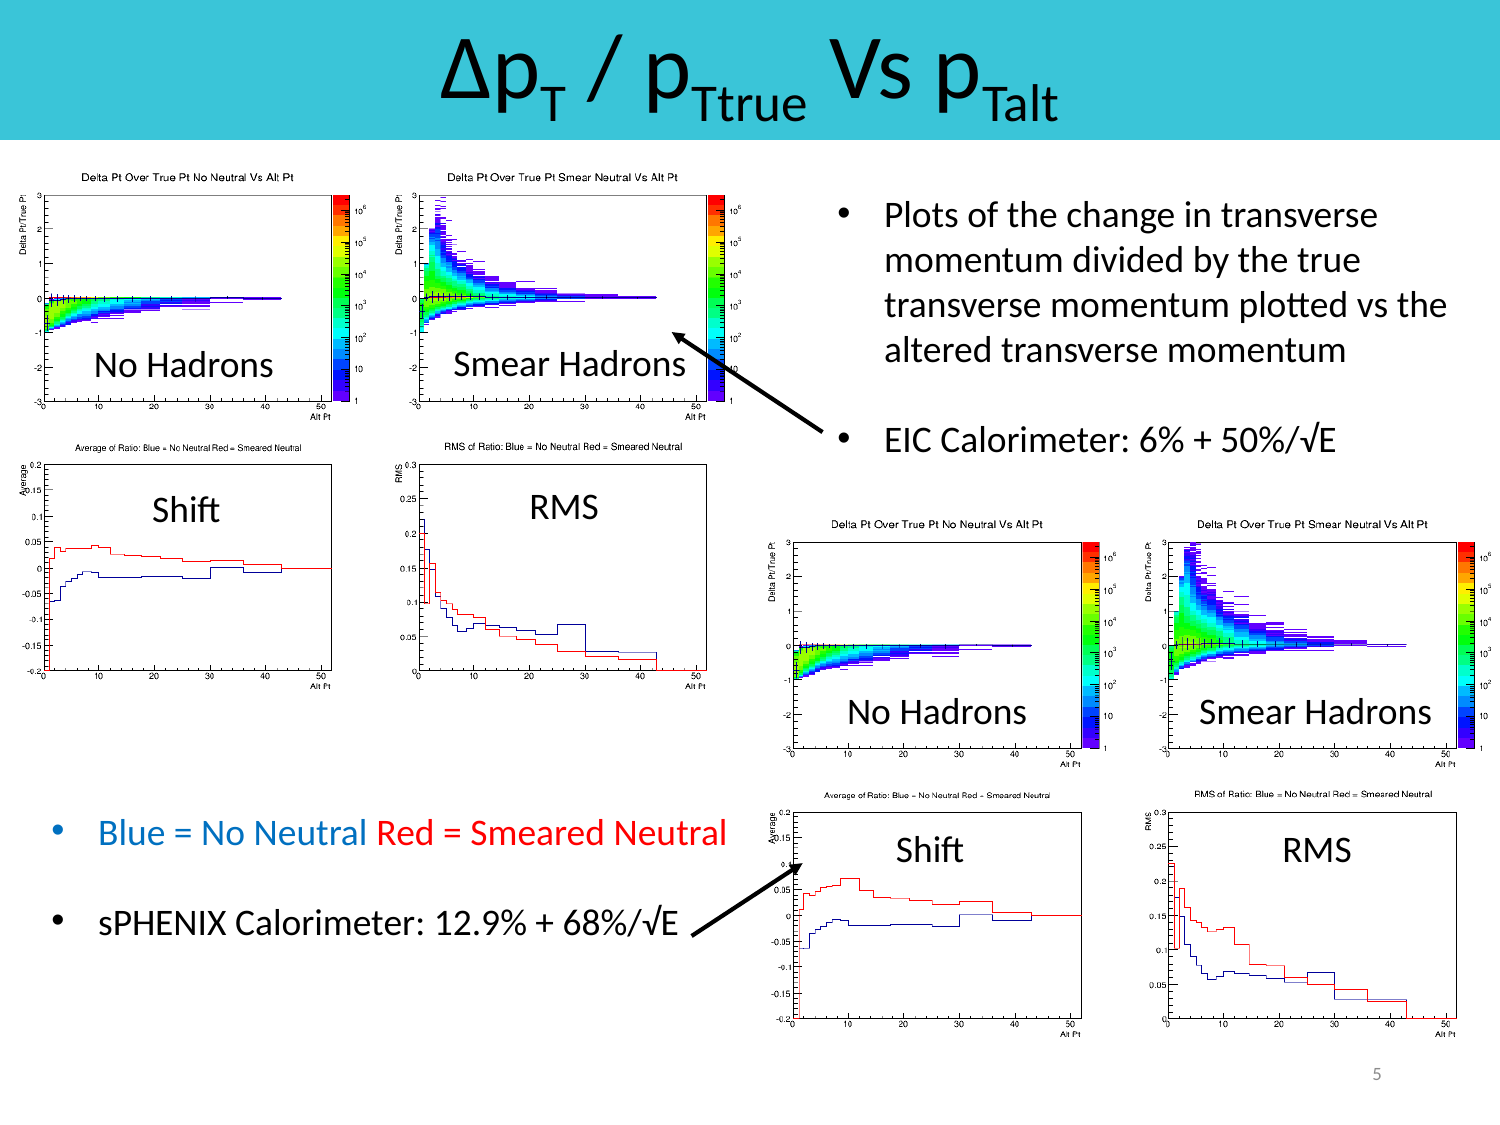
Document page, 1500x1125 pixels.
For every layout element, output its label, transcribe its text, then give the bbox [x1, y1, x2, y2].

picture [0, 163, 1500, 1050]
text_box Plots of the change in transverse momentum divided by the true transverse momentum plotted vs the altered transverse momentum EIC Calorimeter: 6% + 50%/√E [822, 182, 1500, 468]
text_box Blue = No Neutral Red = Smeared Neutral sPHENIX Calorimeter: 12.9% + 68%/√E [36, 800, 749, 950]
slide_number 5 [1059, 1050, 1397, 1103]
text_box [671, 331, 823, 433]
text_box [691, 863, 803, 936]
text_box ∆pT / pTtrue Vs pTalt [0, 0, 1500, 140]
